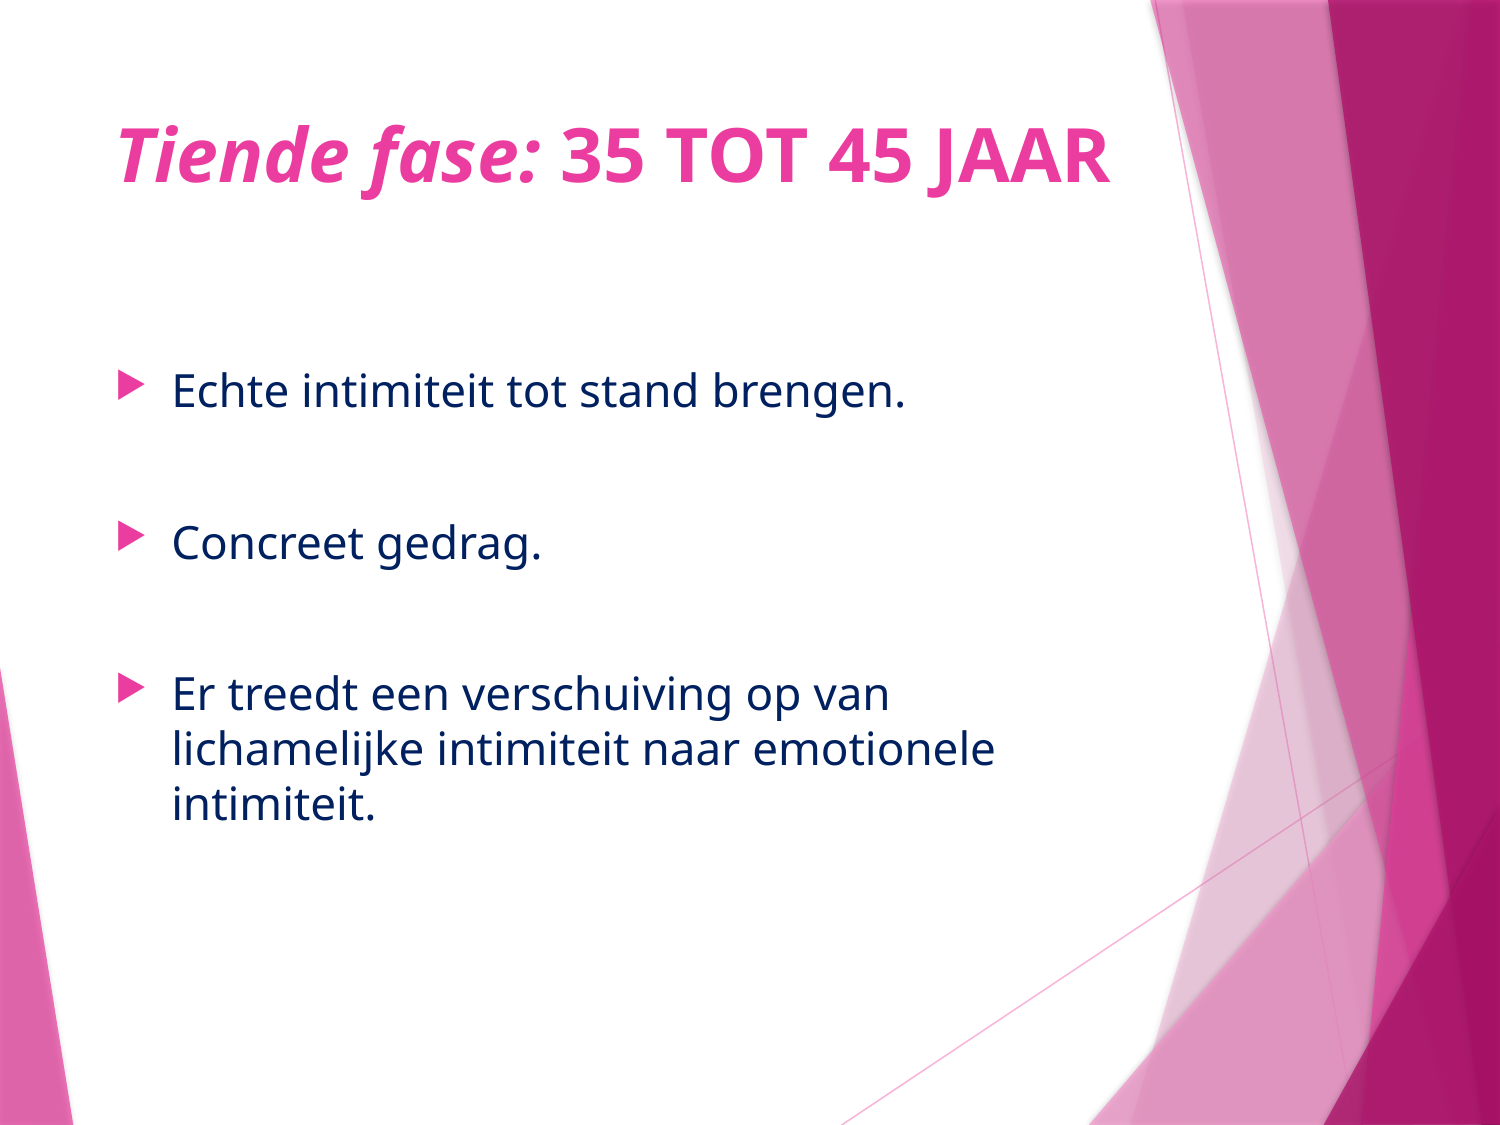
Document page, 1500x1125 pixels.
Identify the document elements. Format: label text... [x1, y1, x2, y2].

title Tiende fase: 35 TOT 45 JAAR [99, 99, 1142, 317]
list Echte intimiteit tot stand brengen. Concreet gedrag. Er treedt een verschuiving op van lichamelijke intimiteit naar emotionele intimiteit. [99, 354, 1142, 992]
